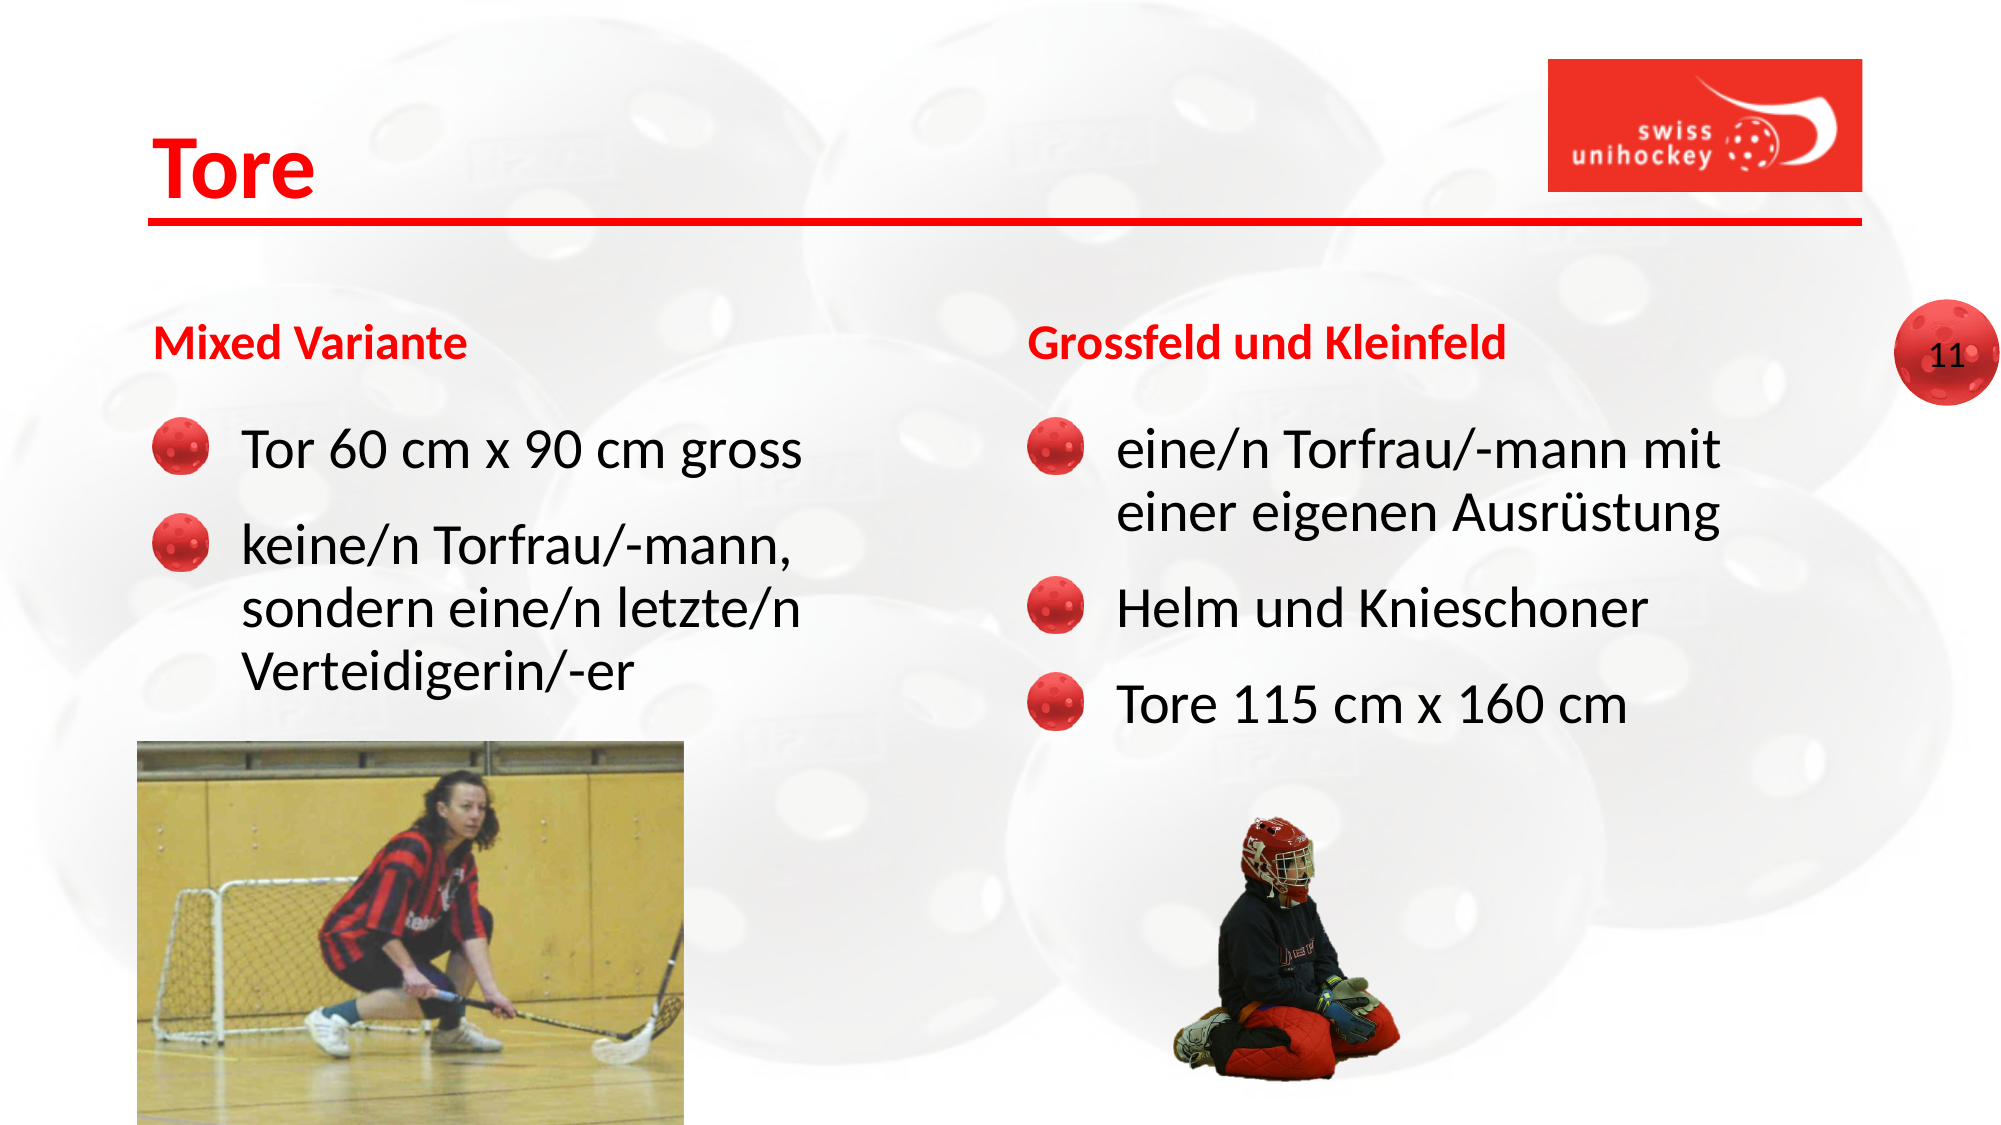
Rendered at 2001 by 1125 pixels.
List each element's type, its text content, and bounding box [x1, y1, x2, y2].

list Mixed Variante [137, 275, 984, 410]
picture [1027, 576, 1084, 634]
picture [137, 741, 684, 1125]
slide_number 11 [1894, 299, 2000, 406]
list eine/n Torfrau/-mann mit einer eigenen Ausrüstung Helm und Knieschoner Tore 115 cm x 160 cm [1012, 410, 1863, 1016]
picture [152, 513, 209, 572]
list Grossfeld und Kleinfeld [1012, 275, 1863, 410]
picture [1012, 741, 1589, 1125]
title Tore [137, 59, 1863, 278]
picture [152, 417, 209, 475]
picture [1027, 672, 1084, 731]
list Tor 60 cm x 90 cm gross keine/n Torfrau/-mann, sondern eine/n letzte/n Verteidigerin/-er [137, 410, 984, 1016]
picture [1027, 417, 1084, 475]
